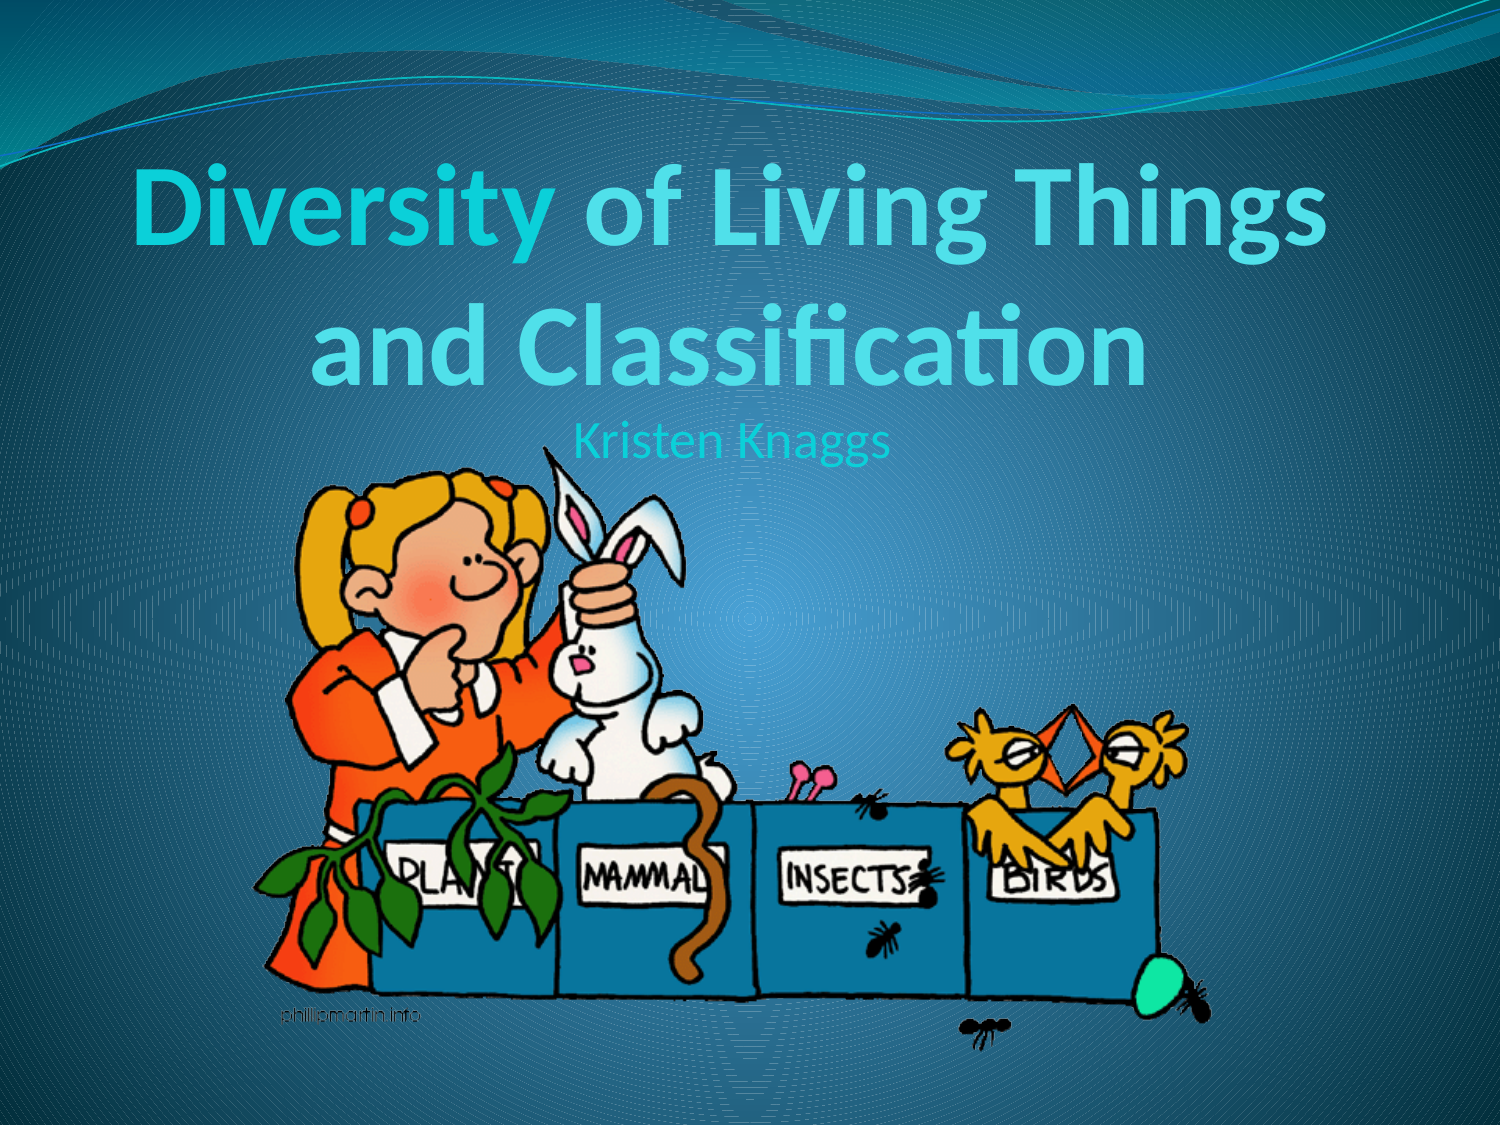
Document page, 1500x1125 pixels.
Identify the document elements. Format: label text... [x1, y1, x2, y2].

subtitle Kristen Knaggs [64, 397, 1412, 598]
title Diversity of Living Things and Classification [87, 78, 1376, 397]
table_cell X [223, 446, 229, 598]
table_cell X [1243, 446, 1249, 598]
picture [229, 444, 1243, 1083]
